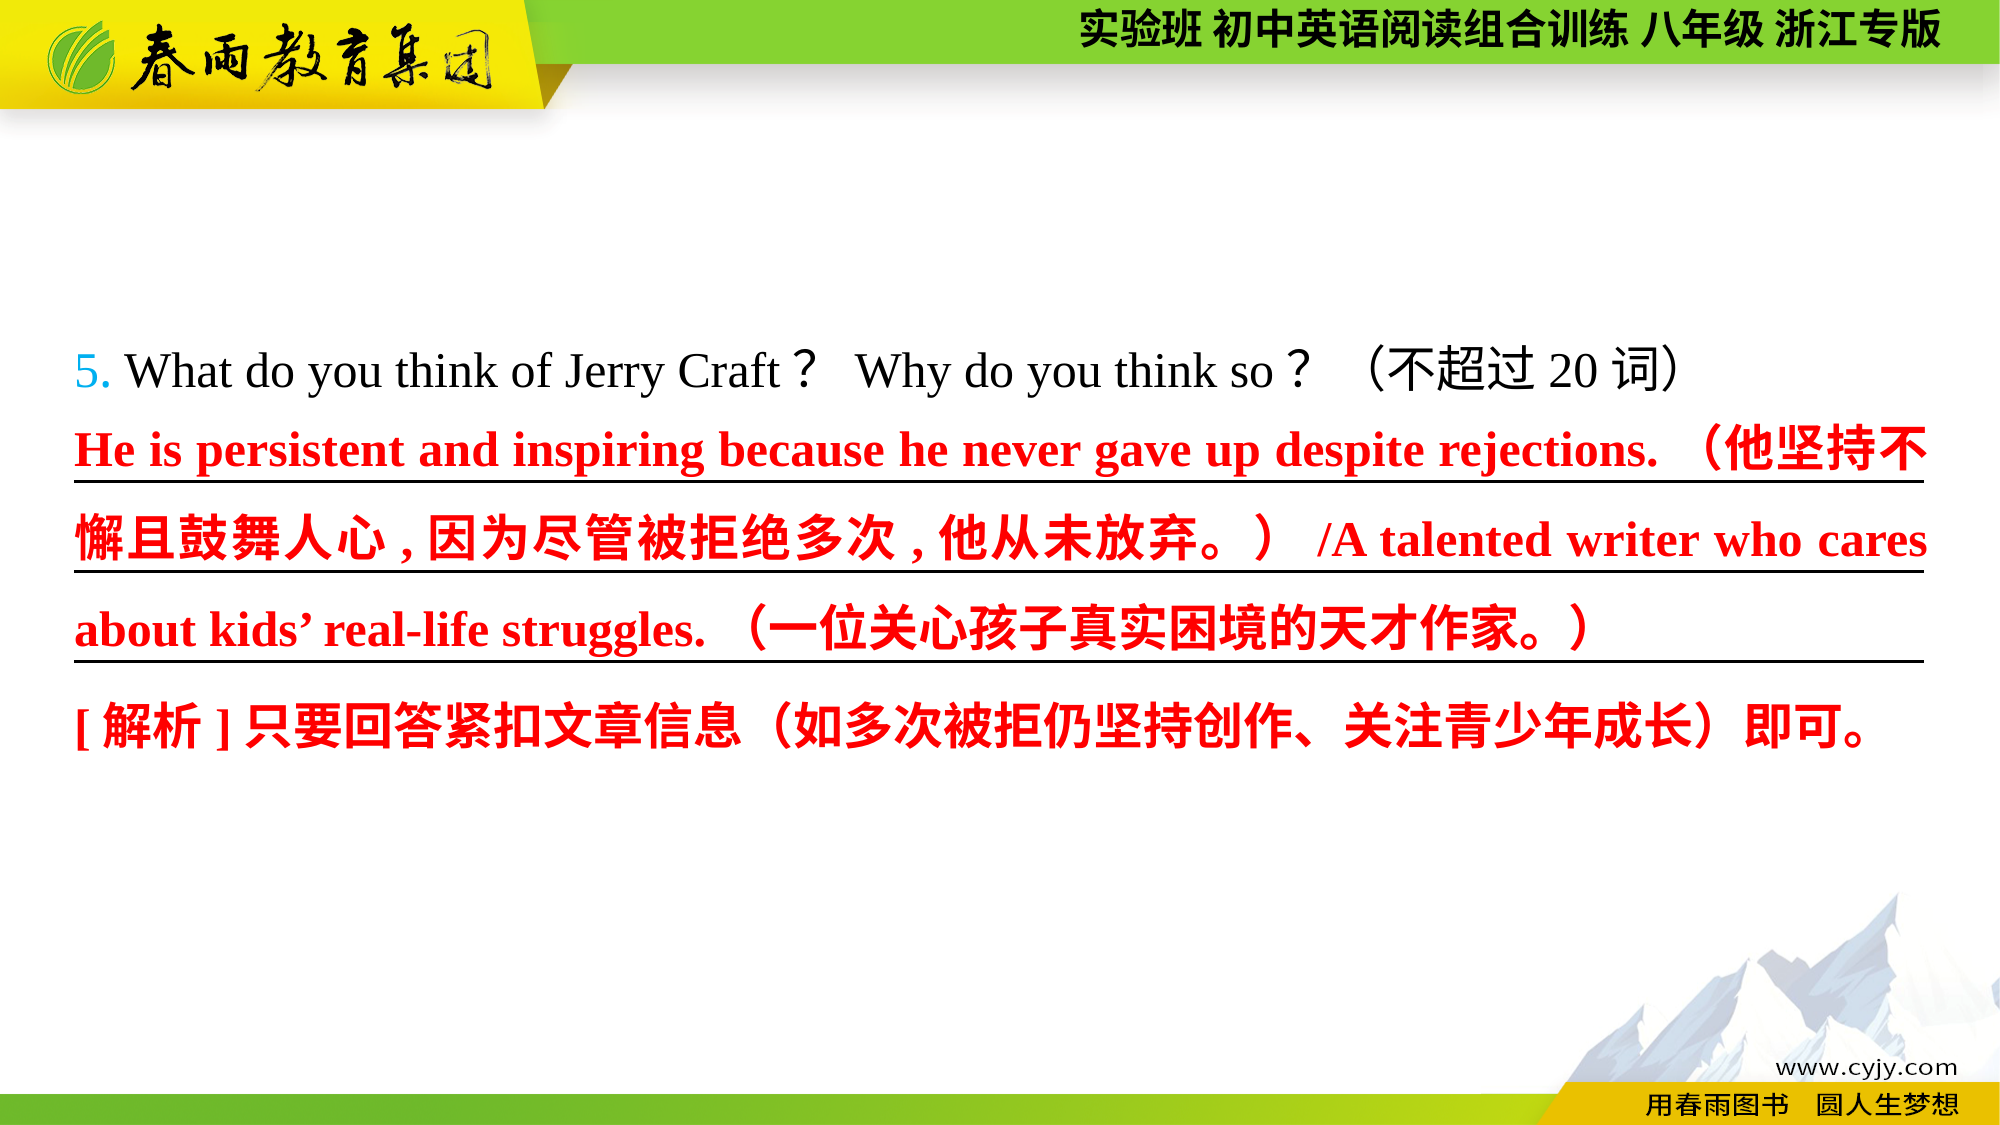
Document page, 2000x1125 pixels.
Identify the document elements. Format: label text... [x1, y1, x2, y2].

picture [0, 0, 2000, 1125]
text_box [解析]只要回答紧扣文章信息（如多次被拒仍坚持创作、关注青少年成长）即可。 [59, 679, 1944, 762]
list 5. What do you think of Jerry Craft？Why do you think so？（不超过20词） __________________________________________________________________________ __________________________________________________________________________ __________________________________________________________________________ [59, 299, 1944, 679]
